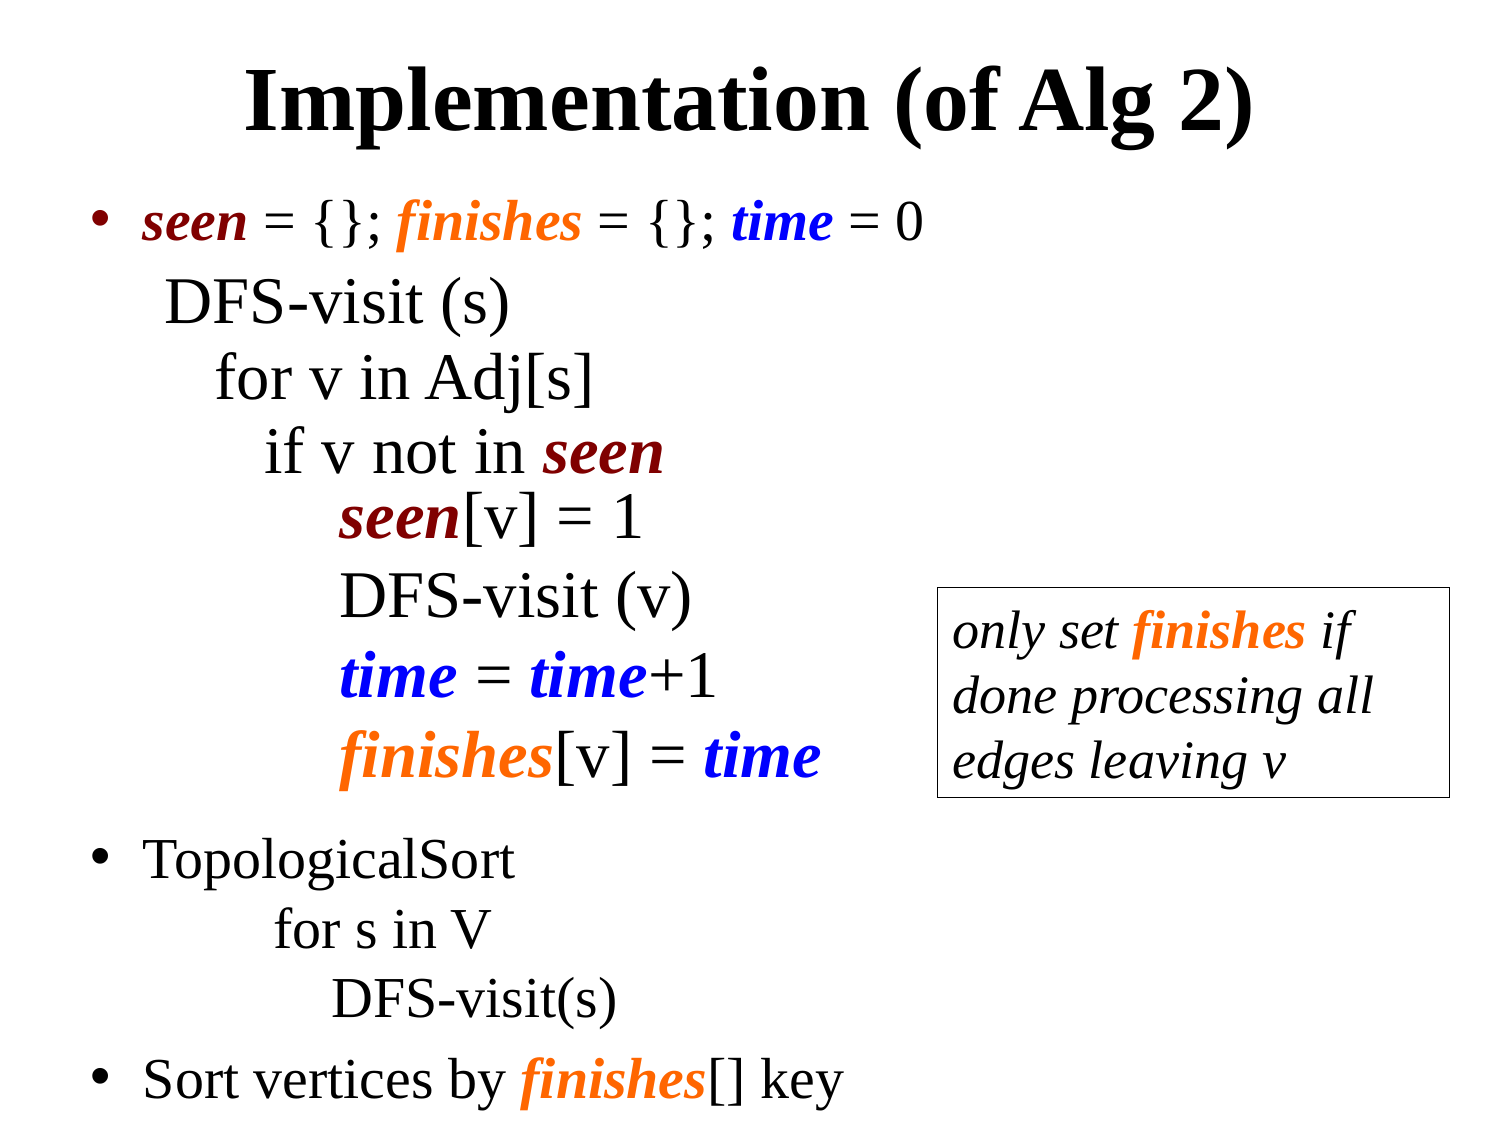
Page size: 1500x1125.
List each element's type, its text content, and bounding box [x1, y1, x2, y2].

text_box if v not in seen [249, 399, 1375, 495]
title Implementation (of Alg 2) [75, 0, 1425, 174]
text_box DFS-visit (s) [149, 249, 1275, 345]
text_box seen[v] = 1 DFS-visit (v) time = time+1 finishes[v] = time [324, 463, 1075, 799]
list seen = {}; finishes = {}; time = 0 TopologicalSort for s in V DFS-visit(s) Sort vertices by finishes[] key [75, 174, 1425, 1125]
text_box for v in Adj[s] [200, 325, 1300, 420]
text_box only set finishes if done processing all edges leaving v [1075, 587, 1450, 798]
